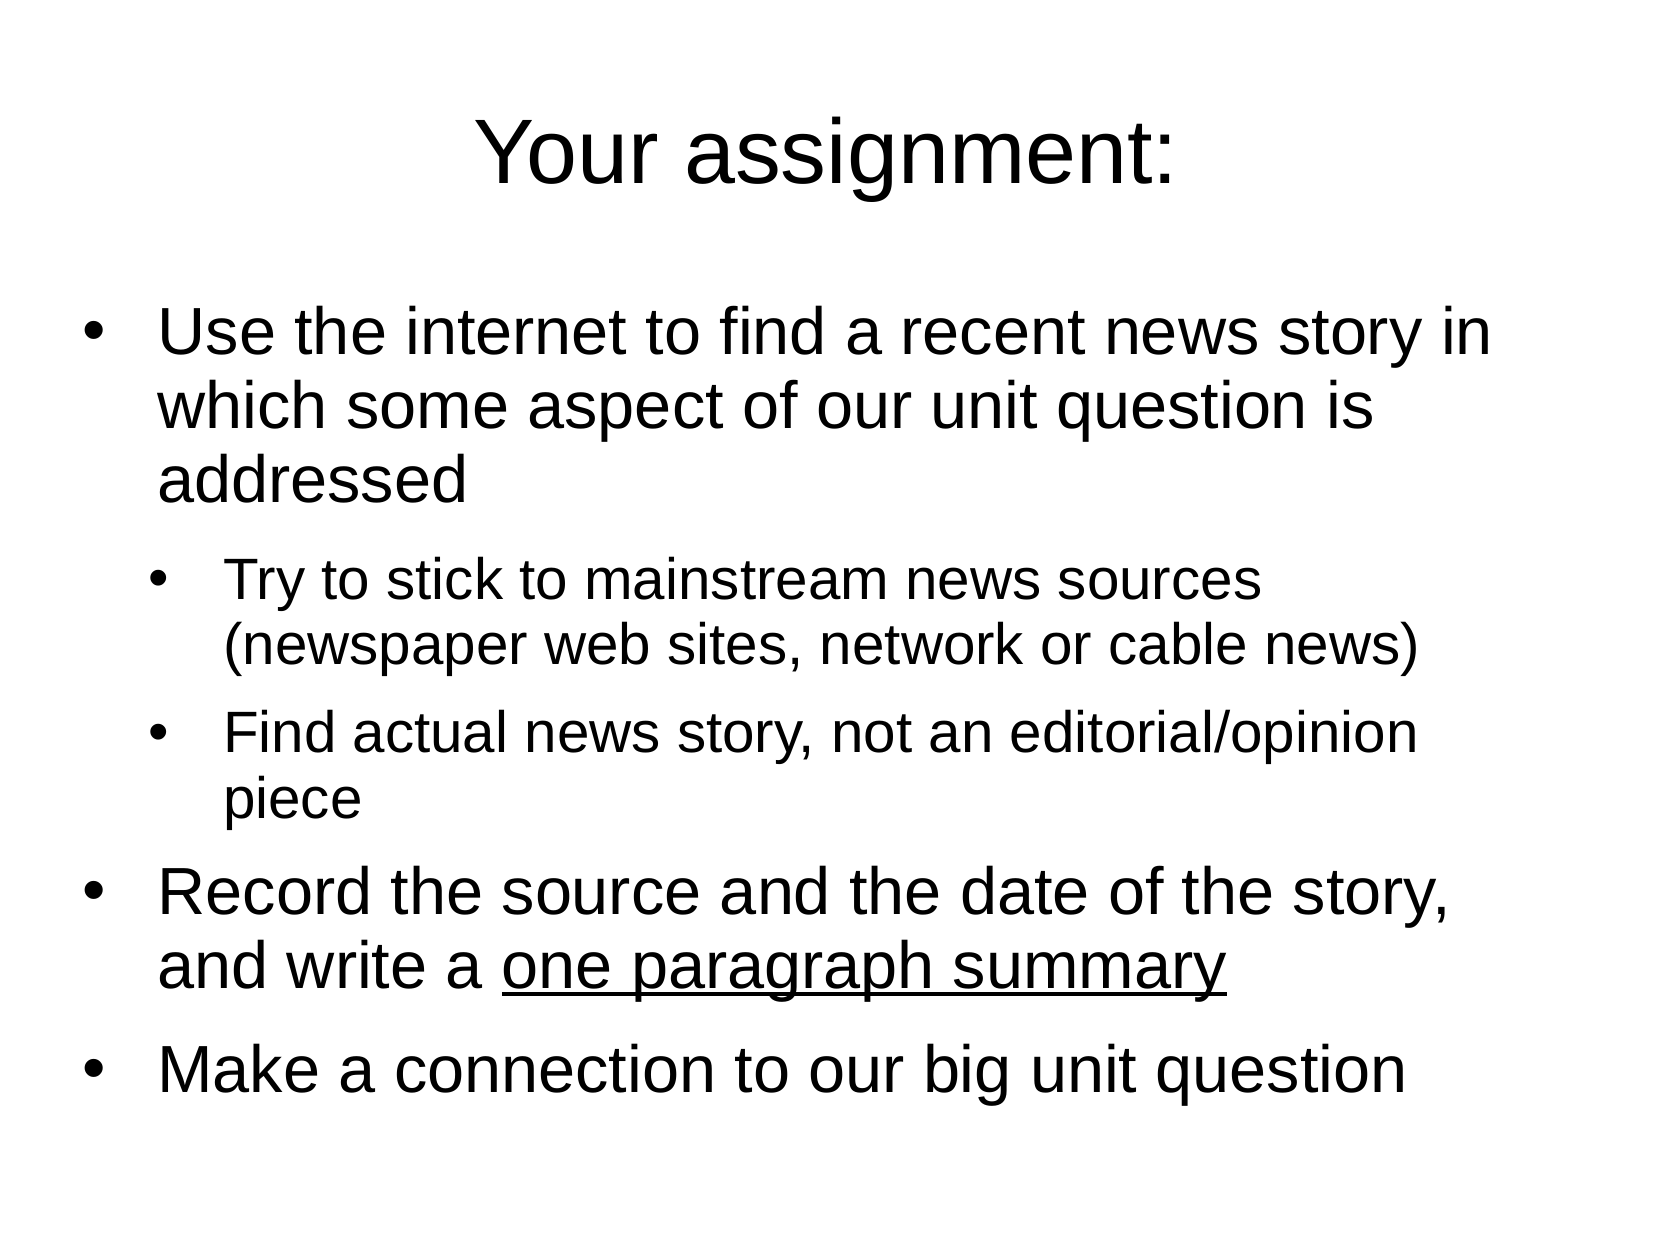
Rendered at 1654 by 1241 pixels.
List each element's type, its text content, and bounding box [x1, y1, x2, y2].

list Use the internet to find a recent news story in which some aspect of our unit question is addressed Try to stick to mainstream news sources (newspaper web sites, network or cable news) Find actual news story, not an editorial/opinion piece Record the source and the date of the story, and write a one paragraph summary Make a connection to our big unit question [82, 290, 1571, 1183]
title Your assignment: [82, 49, 1571, 257]
